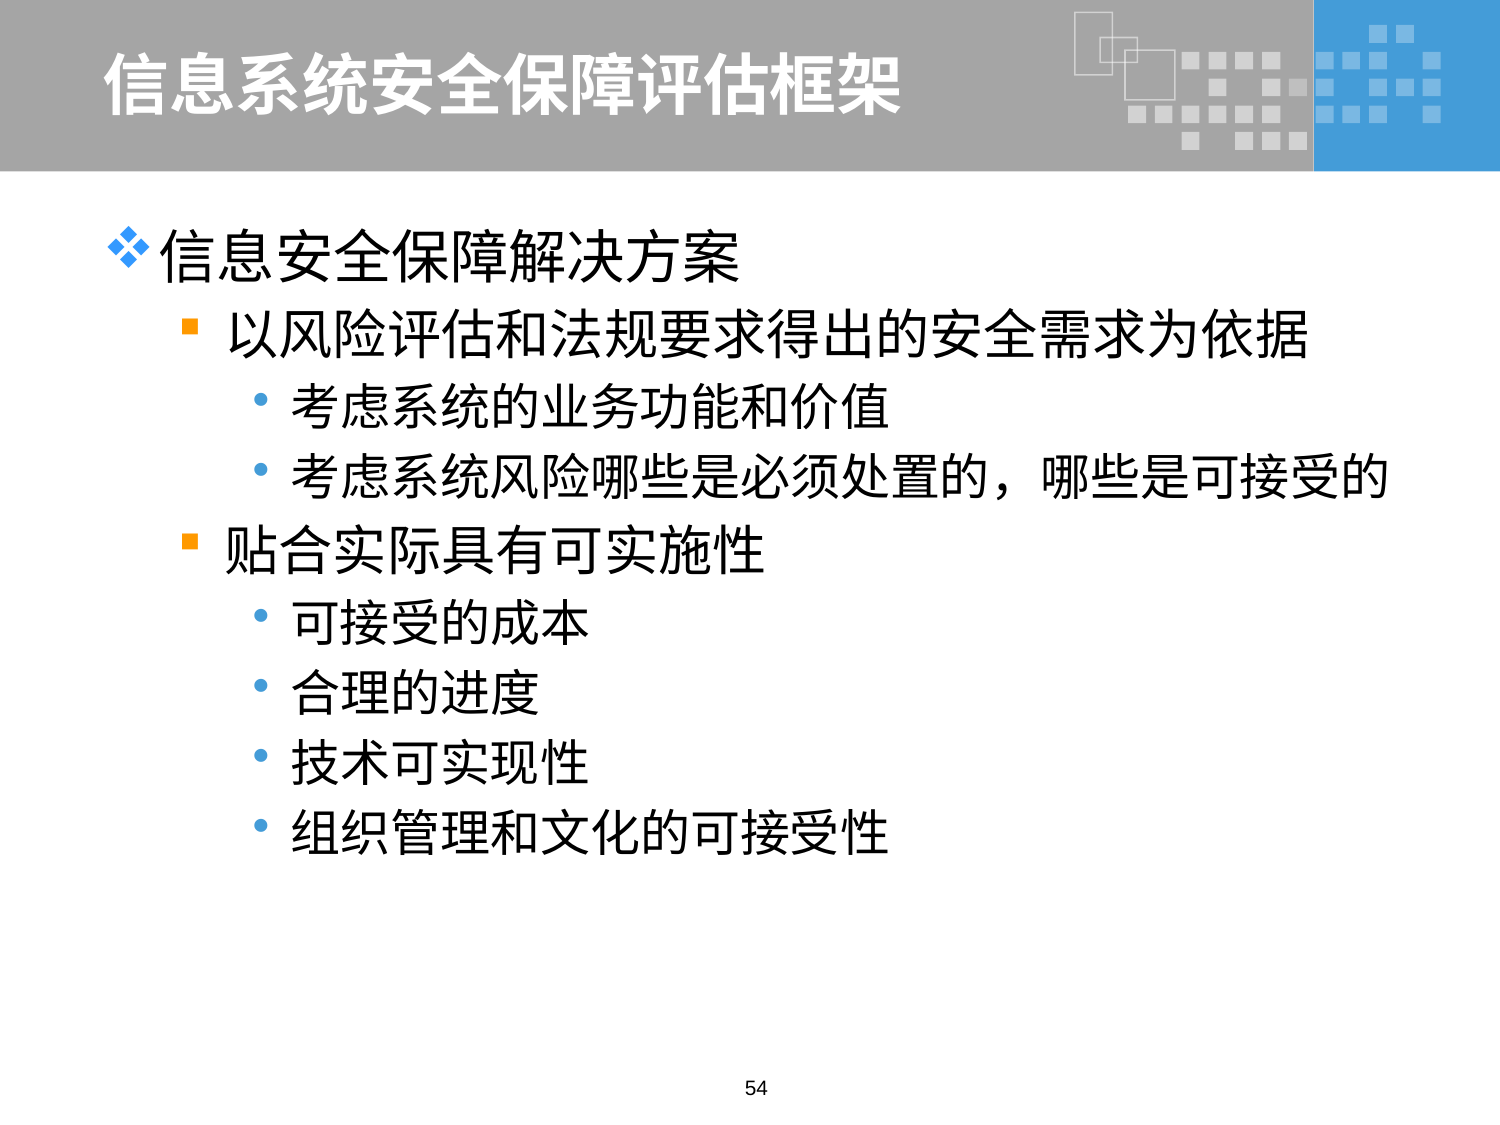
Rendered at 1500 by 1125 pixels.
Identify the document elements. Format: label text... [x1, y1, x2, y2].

slide_number 54 [687, 1066, 826, 1111]
title 信息系统安全保障评估框架 [87, 42, 1252, 123]
list 信息安全保障解决方案 以风险评估和法规要求得出的安全需求为依据 考虑系统的业务功能和价值 考虑系统风险哪些是必须处置的，哪些是可接受的 贴合实际具有可实施性 可接受的成本 合理的进度 技术可实现性 组织管理和文化的可接受性 [87, 212, 1432, 1050]
